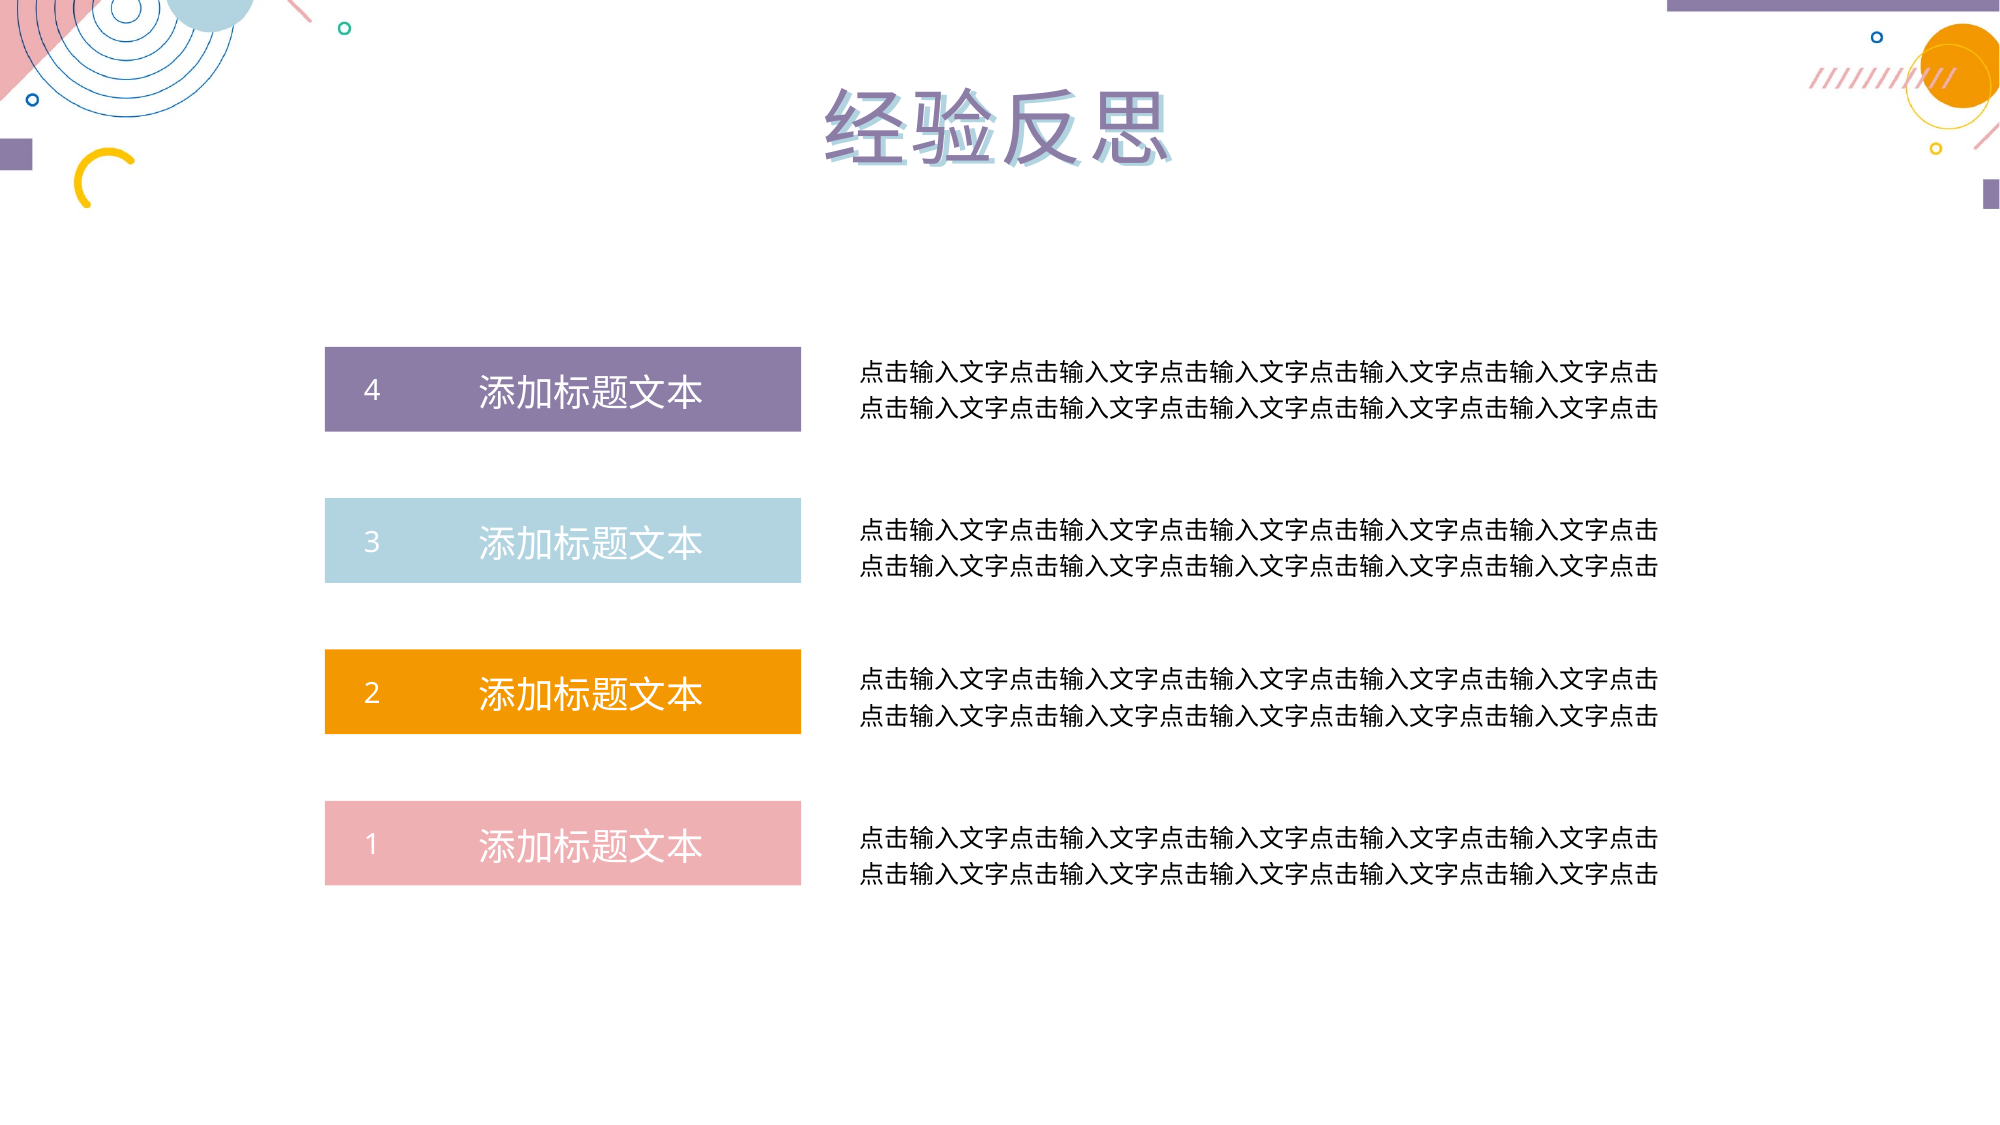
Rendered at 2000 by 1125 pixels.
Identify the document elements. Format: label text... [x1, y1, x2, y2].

text_box 点击输入文字点击输入文字点击输入文字点击输入文字点击输入文字点击 点击输入文字点击输入文字点击输入文字点击输入文字点击输入文字点击 [844, 650, 1812, 738]
picture [0, 0, 2000, 1125]
text_box 点击输入文字点击输入文字点击输入文字点击输入文字点击输入文字点击 点击输入文字点击输入文字点击输入文字点击输入文字点击输入文字点击 [844, 501, 1812, 589]
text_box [324, 346, 801, 432]
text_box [324, 498, 801, 583]
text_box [324, 649, 801, 735]
text_box 点击输入文字点击输入文字点击输入文字点击输入文字点击输入文字点击 点击输入文字点击输入文字点击输入文字点击输入文字点击输入文字点击 [844, 343, 1812, 430]
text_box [752, 67, 1247, 188]
text_box 点击输入文字点击输入文字点击输入文字点击输入文字点击输入文字点击 点击输入文字点击输入文字点击输入文字点击输入文字点击输入文字点击 [844, 808, 1812, 896]
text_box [324, 800, 801, 886]
